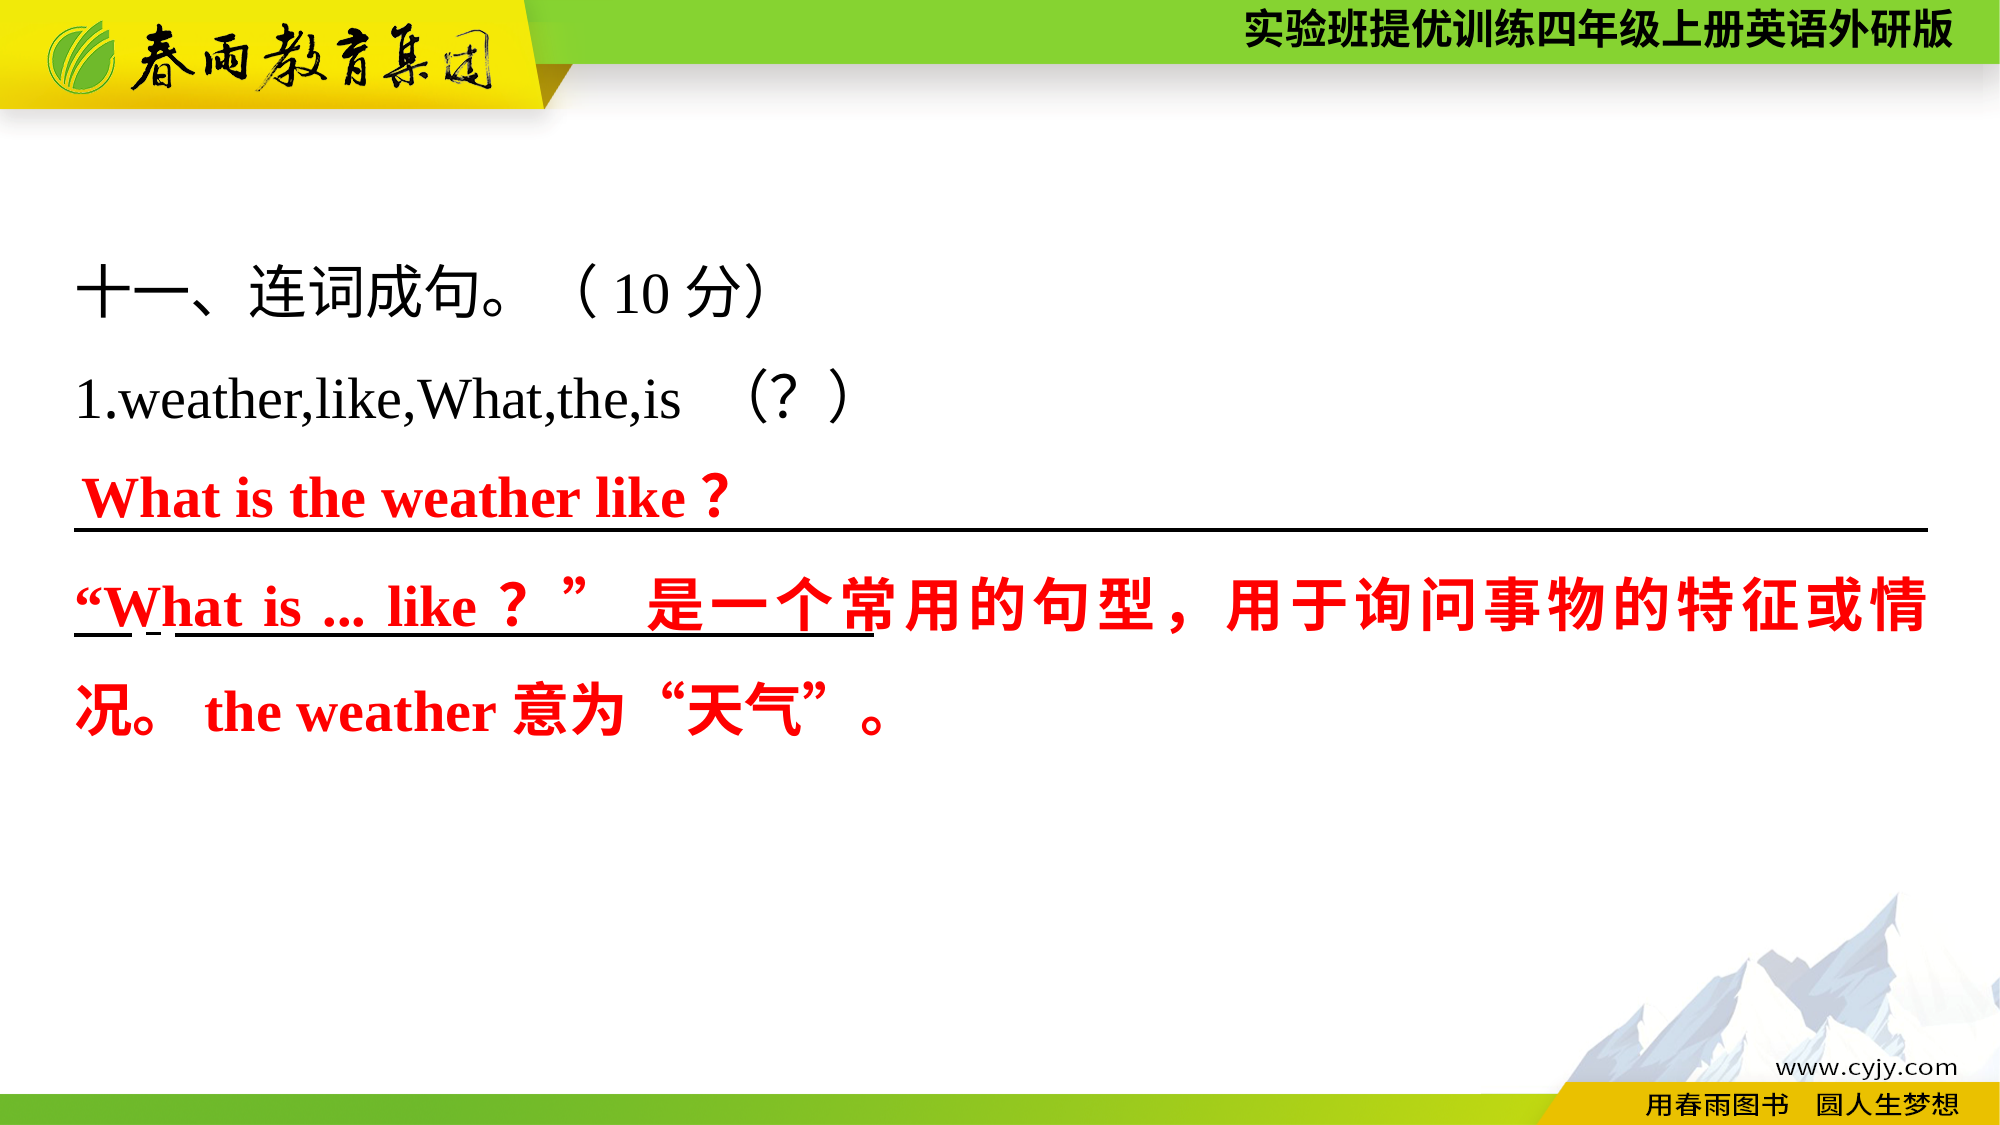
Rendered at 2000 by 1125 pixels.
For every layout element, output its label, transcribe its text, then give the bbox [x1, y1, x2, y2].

text_box What is the weather like？ [66, 416, 1951, 537]
text_box “What is ... like？” 是一个常用的句型，用于询问事物的特征或情况。the weather意为“天气”。 [59, 525, 1944, 751]
picture [0, 0, 2000, 1125]
list 十一、连词成句。（10分） 1.weather,like,What,the,is （？） . [59, 212, 1944, 525]
